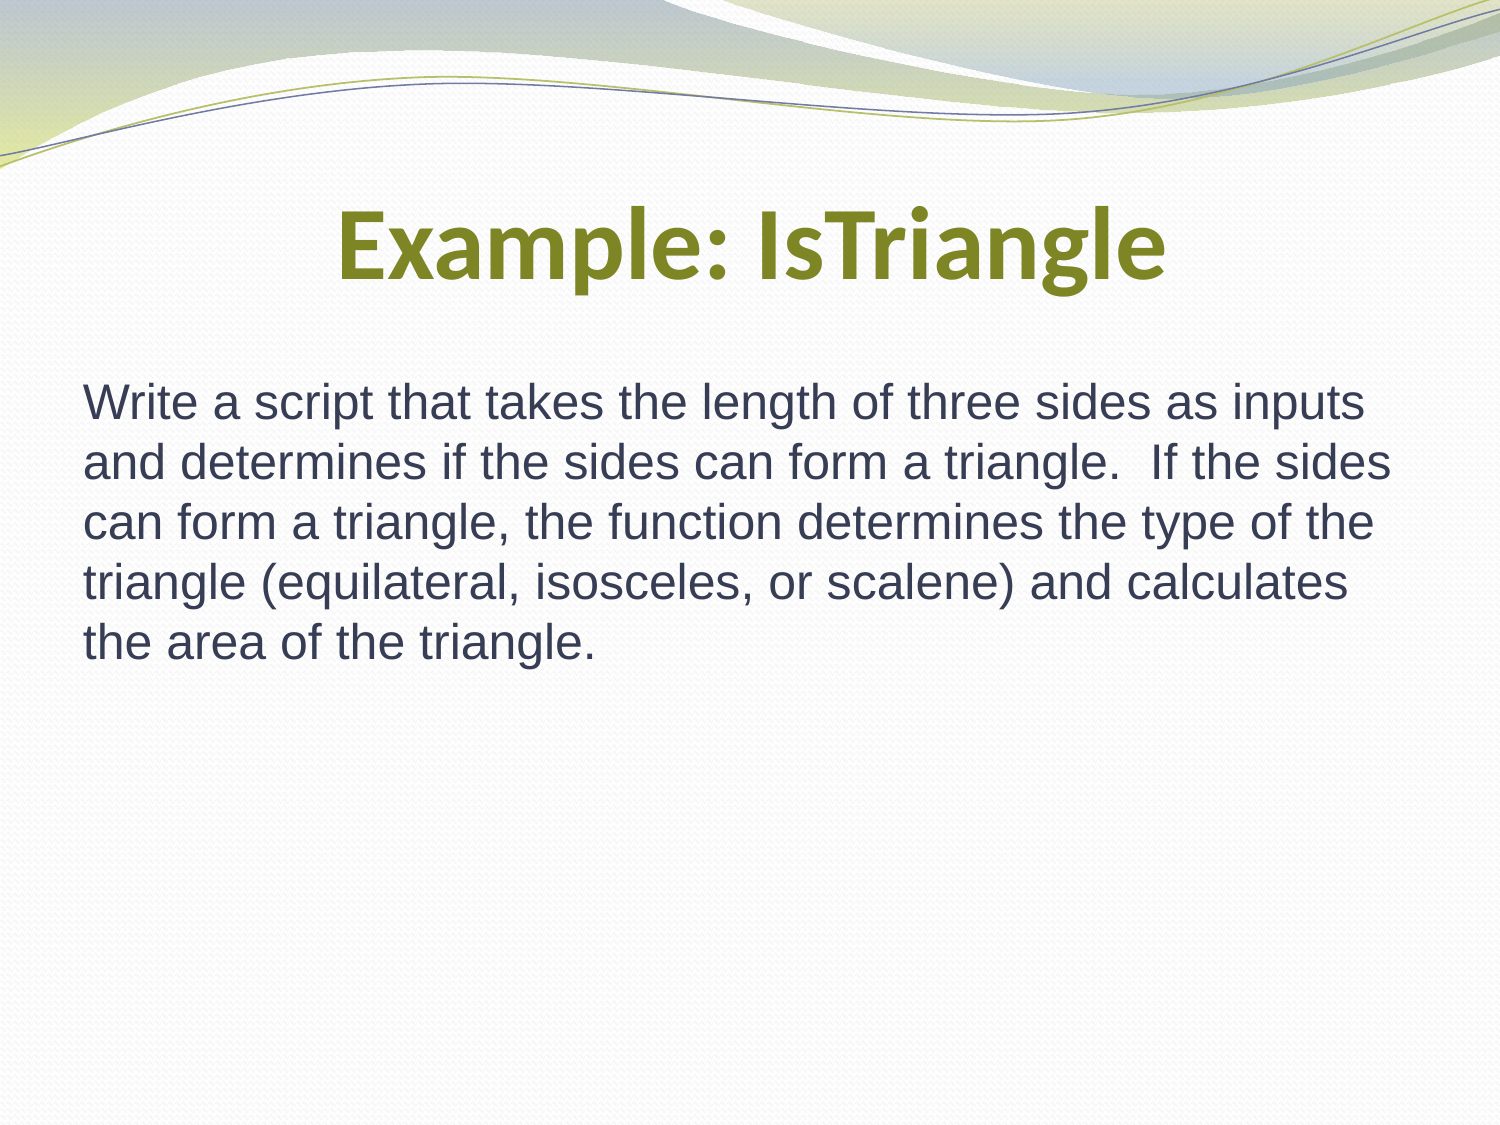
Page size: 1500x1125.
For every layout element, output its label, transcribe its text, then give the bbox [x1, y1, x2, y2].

text_box Write a script that takes the length of three sides as inputs and determines if the sides can form a triangle. If the sides can form a triangle, the function determines the type of the triangle (equilateral, isosceles, or scalene) and calculates the area of the triangle. [68, 362, 1419, 678]
title Example: IsTriangle [71, 112, 1435, 300]
